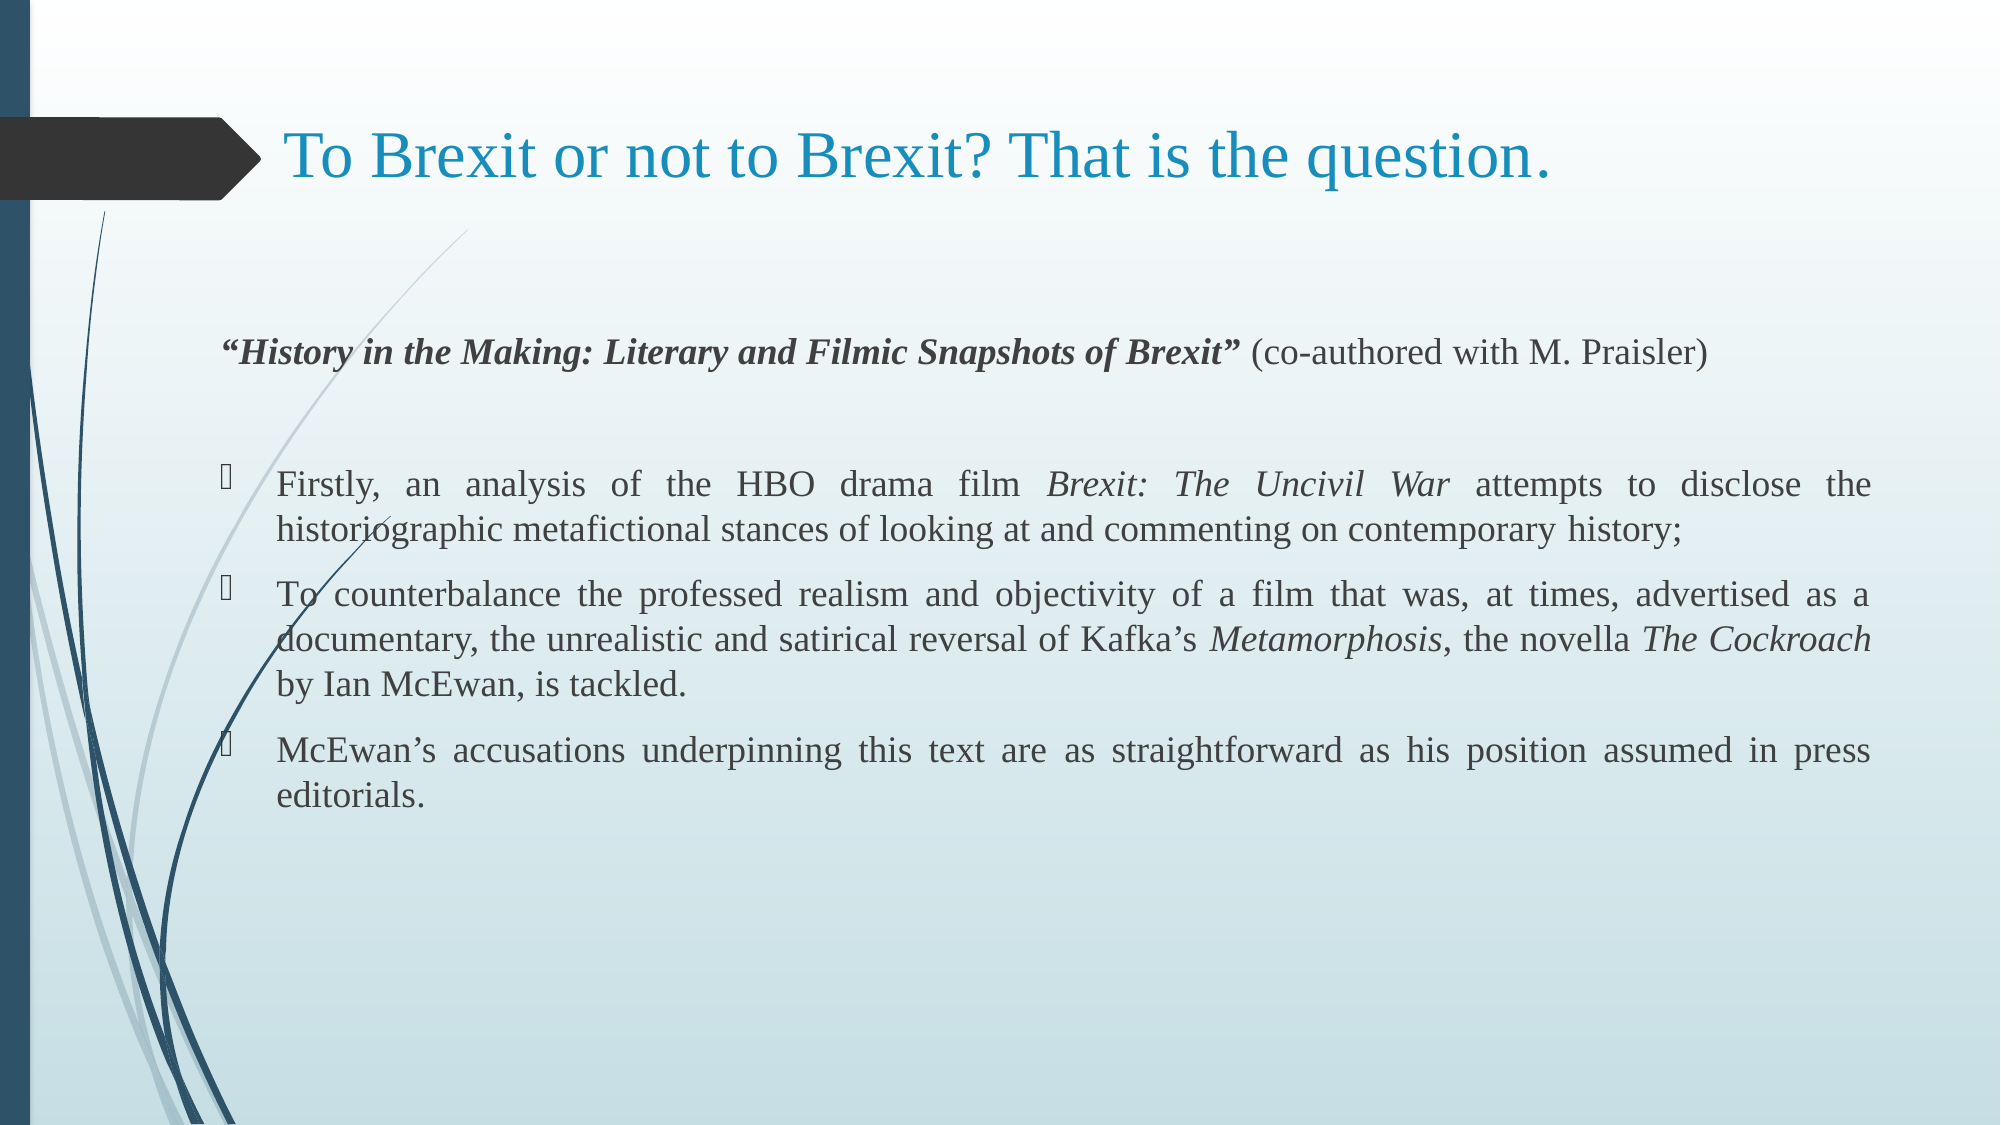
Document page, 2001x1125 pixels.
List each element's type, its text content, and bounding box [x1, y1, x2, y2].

title To Brexit or not to Brexit? That is the question. [269, 103, 1731, 244]
list “History in the Making: Literary and Filmic Snapshots of Brexit” (co-authored with M. Praisler) Firstly, an analysis of the HBO drama film Brexit: The Uncivil War attempts to disclose the historiographic metafictional stances of looking at and commenting on contemporary history; To counterbalance the professed realism and objectivity of a film that was, at times, advertised as a documentary, the unrealistic and satirical reversal of Kafka’s Metamorphosis, the novella The Cockroach by Ian McEwan, is tackled. McEwan’s accusations underpinning this text are as straightforward as his position assumed in press editorials. [205, 319, 1888, 970]
